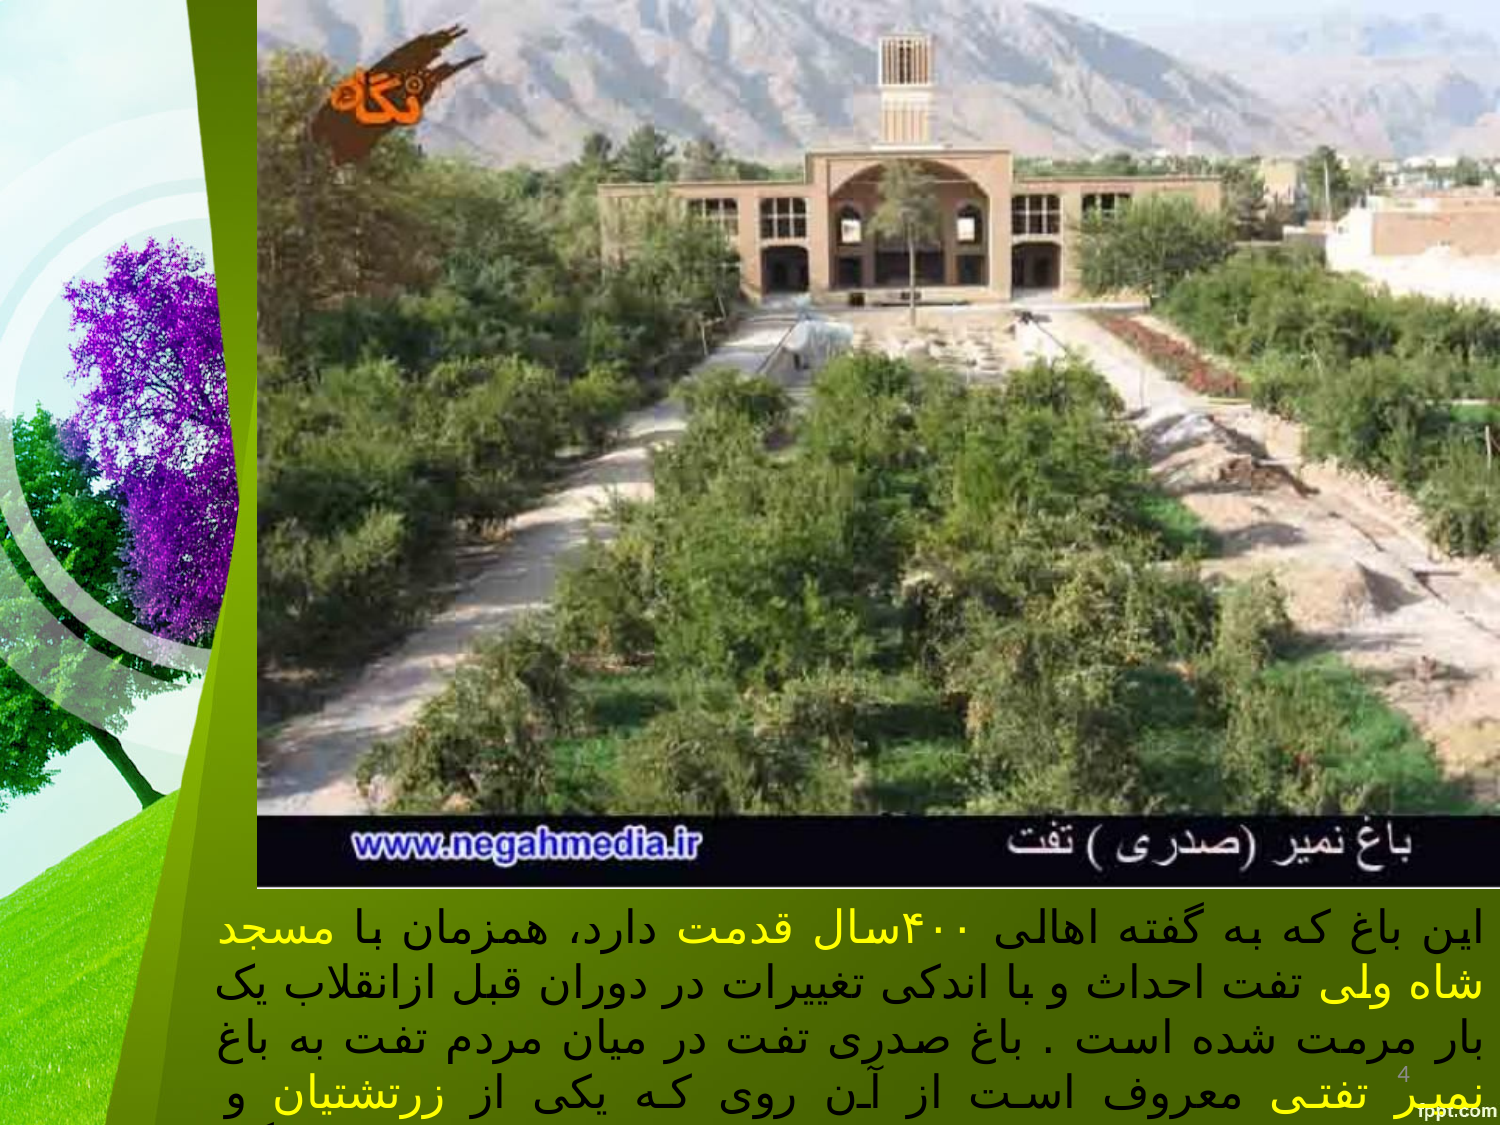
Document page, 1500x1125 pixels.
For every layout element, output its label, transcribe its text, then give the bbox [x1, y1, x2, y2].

text_box این باغ که به گفته اهالی ۴۰۰سال قدمت دارد، همزمان با مسجد شاه ولی تفت احداث و با اندکی تغییرات در دوران قبل ازانقلاب یک بار مرمت شده است . باغ صدری تفت در میان مردم تفت به باغ نمیر تفتی معروف است از آن روی که یکی از زرتشتیان و شکسته‌بندهای معروف یزد به نام ارباب نمیر تفتی در این باغ زندگی می‌کرد. [198, 890, 1500, 1125]
picture [0, 0, 1500, 1125]
slide_number 4 [1074, 1042, 1425, 1103]
